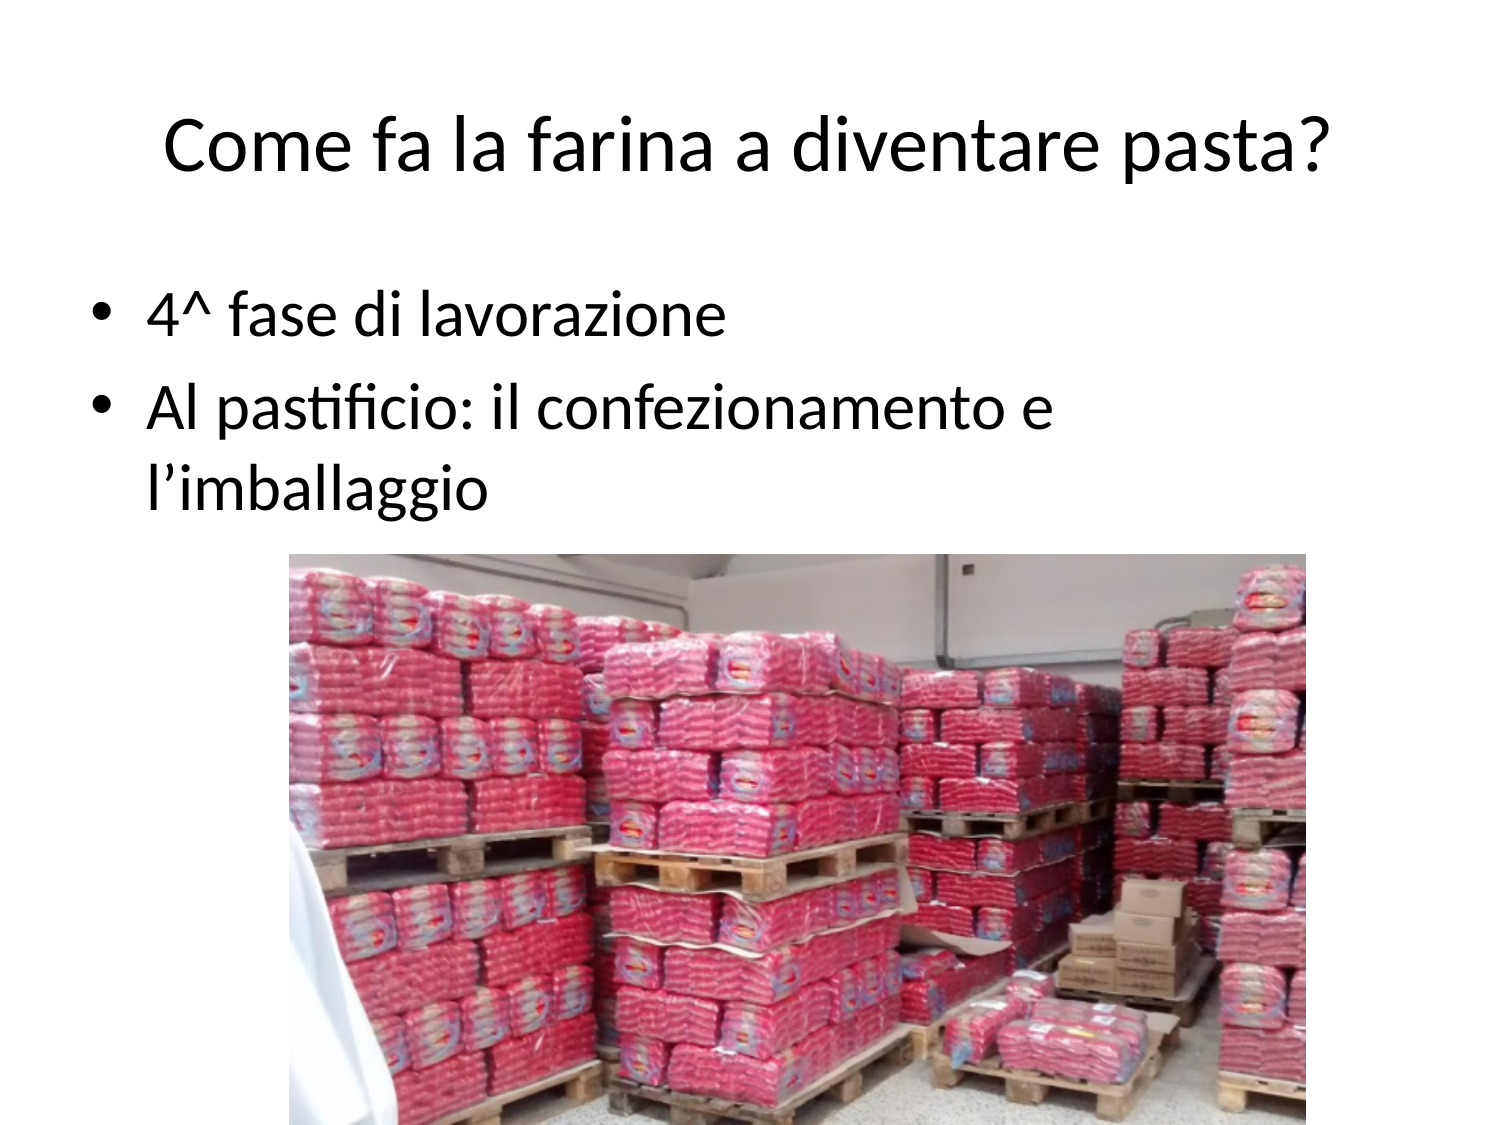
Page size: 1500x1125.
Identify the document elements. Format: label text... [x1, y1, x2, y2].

title Come fa la farina a diventare pasta? [75, 45, 1425, 233]
list 4^ fase di lavorazione Al pastificio: il confezionamento e l’imballaggio [75, 262, 1425, 1005]
picture [288, 554, 1306, 1125]
